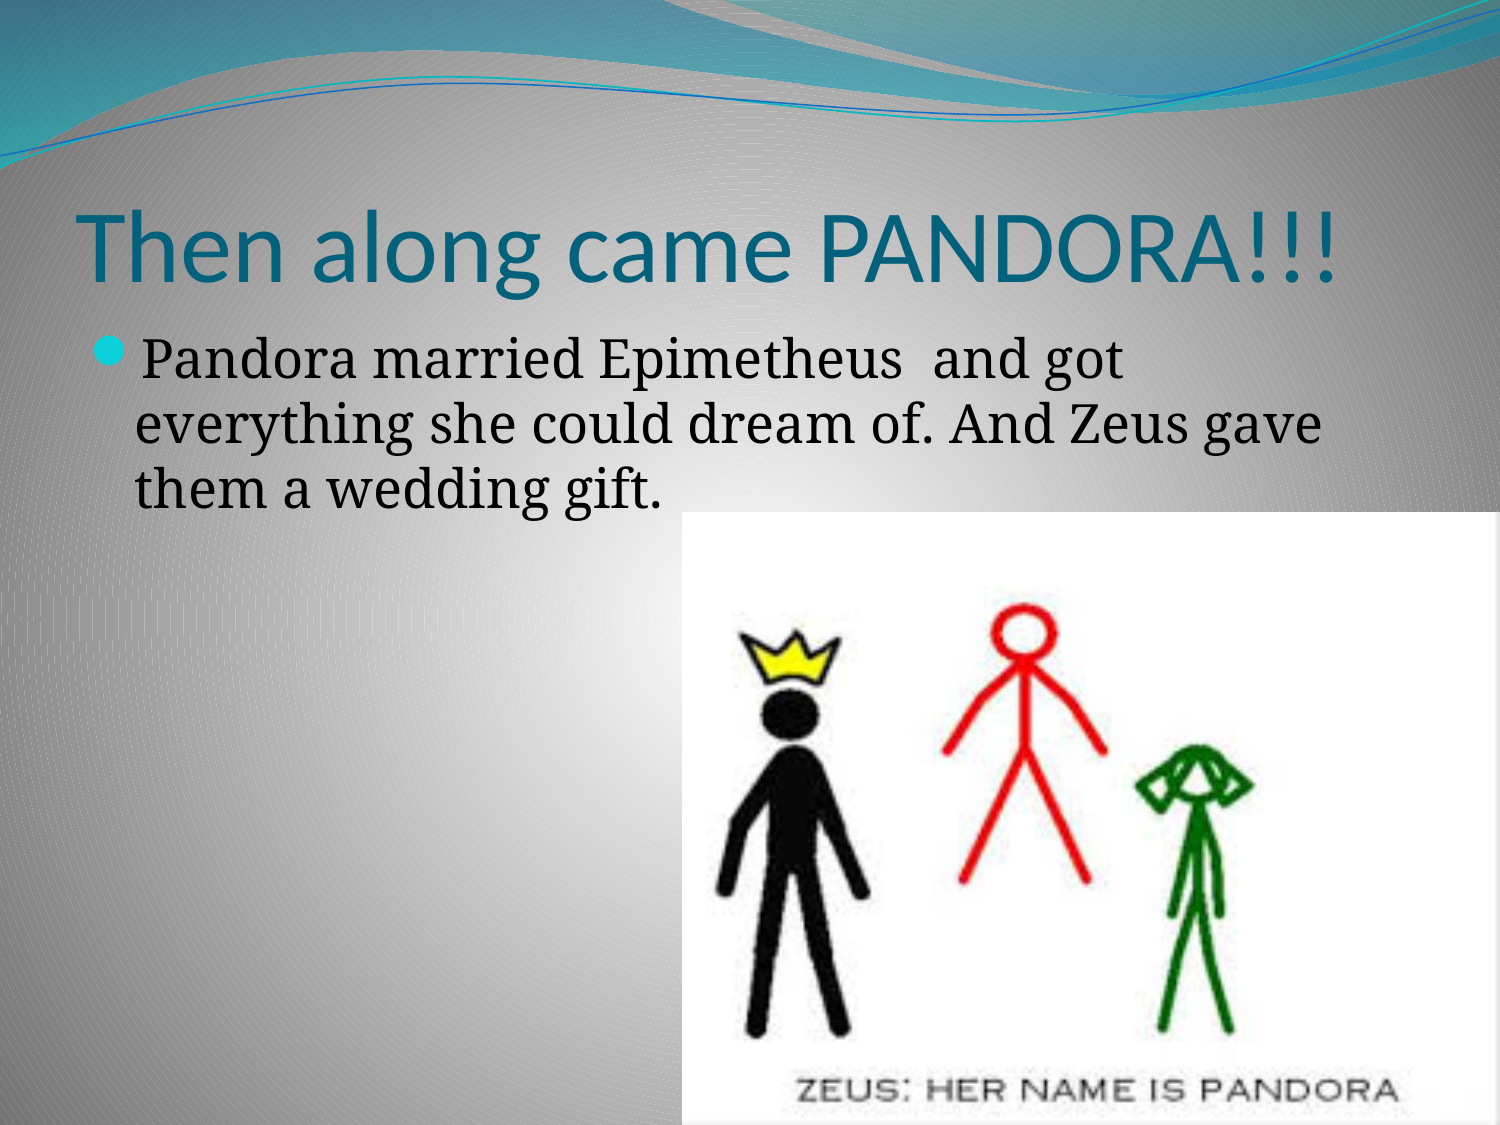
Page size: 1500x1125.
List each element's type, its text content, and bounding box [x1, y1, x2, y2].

list Pandora married Epimetheus and got everything she could dream of. And Zeus gave them a wedding gift. [75, 317, 1425, 1038]
picture [681, 512, 1500, 1125]
title Then along came PANDORA!!! [75, 115, 1425, 303]
